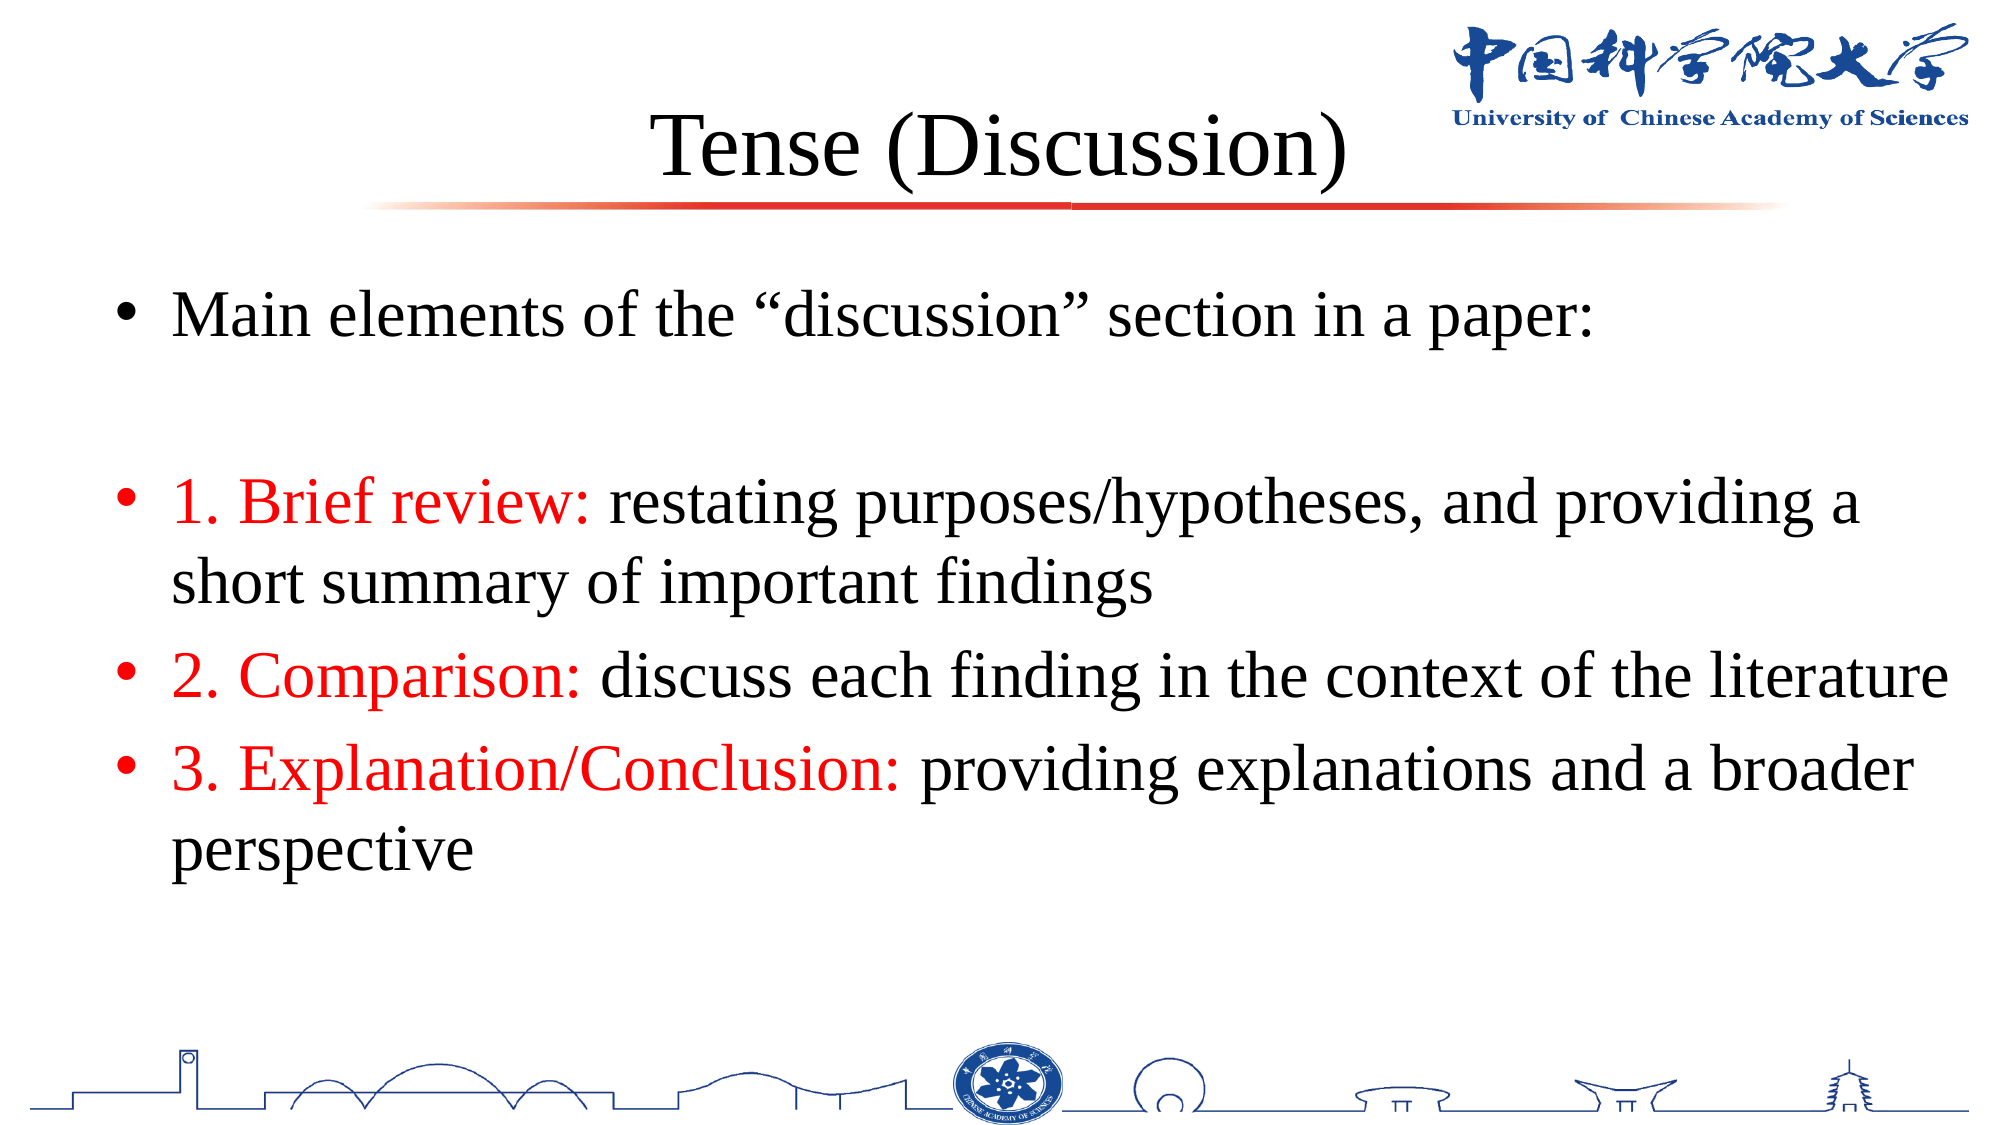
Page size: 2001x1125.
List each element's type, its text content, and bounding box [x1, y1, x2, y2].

picture [30, 1039, 1969, 1125]
title Tense (Discussion) [99, 45, 1900, 233]
slide_number [1437, 1065, 1905, 1125]
list Main elements of the “discussion” section in a paper: 1. Brief review: restating purposes/hypotheses, and providing a short summary of important findings 2. Comparison: discuss each finding in the context of the literature 3. Explanation/Conclusion: providing explanations and a broader perspective [99, 262, 1985, 1005]
picture [1437, 23, 1969, 129]
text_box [334, 202, 1816, 210]
